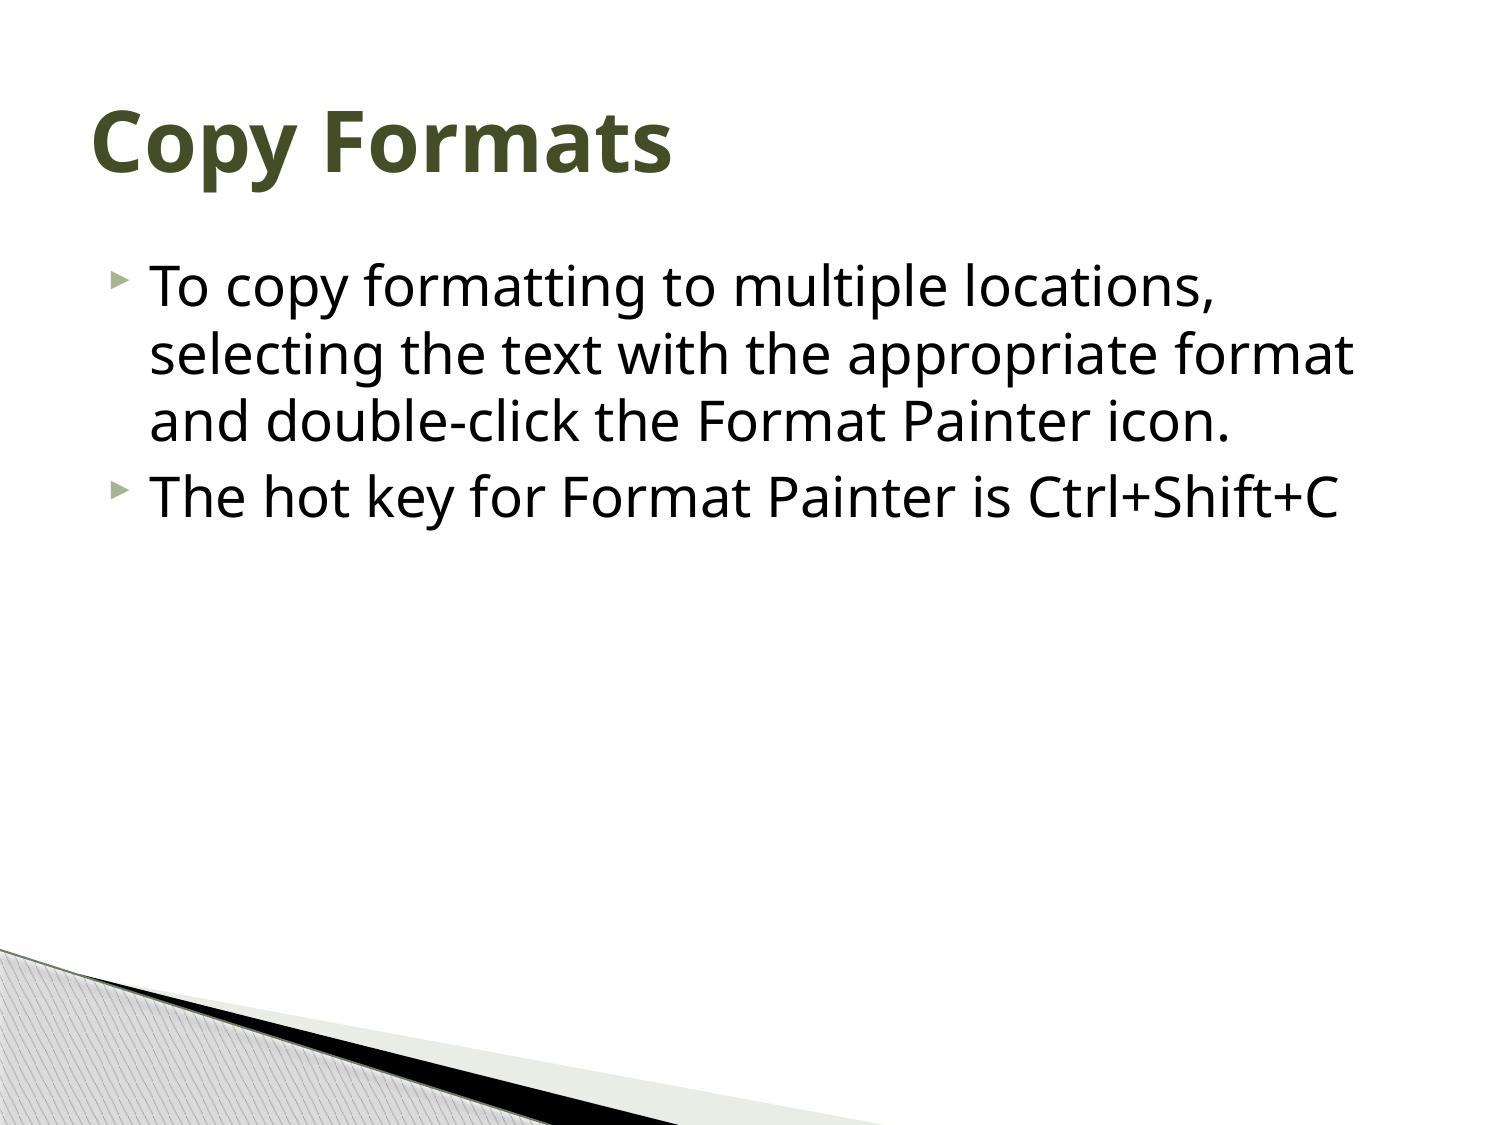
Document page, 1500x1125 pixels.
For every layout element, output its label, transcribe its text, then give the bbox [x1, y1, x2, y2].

list To copy formatting to multiple locations, selecting the text with the appropriate format and double-click the Format Painter icon. The hot key for Format Painter is Ctrl+Shift+C [75, 243, 1425, 986]
title Copy Formats [75, 45, 1425, 233]
